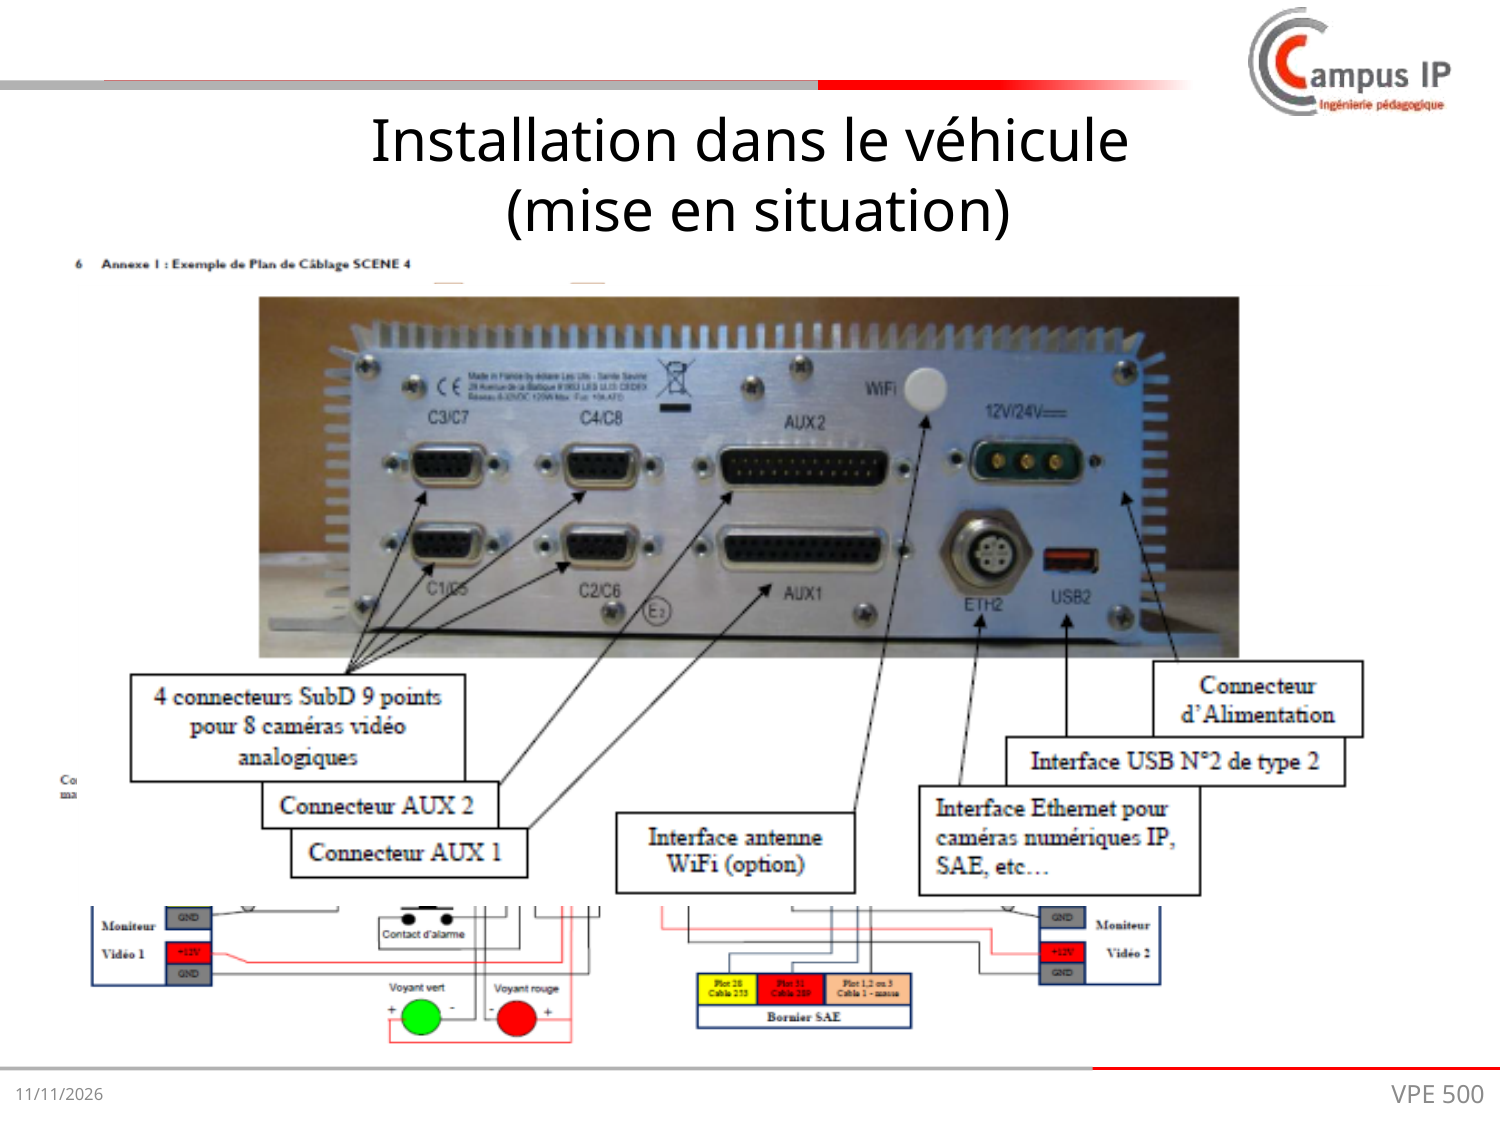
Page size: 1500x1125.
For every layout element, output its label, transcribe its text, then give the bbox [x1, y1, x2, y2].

picture [8, 247, 1451, 1053]
footer VPE 500 [1025, 1065, 1500, 1125]
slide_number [0, 1065, 350, 1125]
title Installation dans le véhicule (mise en situation) [83, 78, 1434, 246]
picture [1248, 7, 1474, 116]
